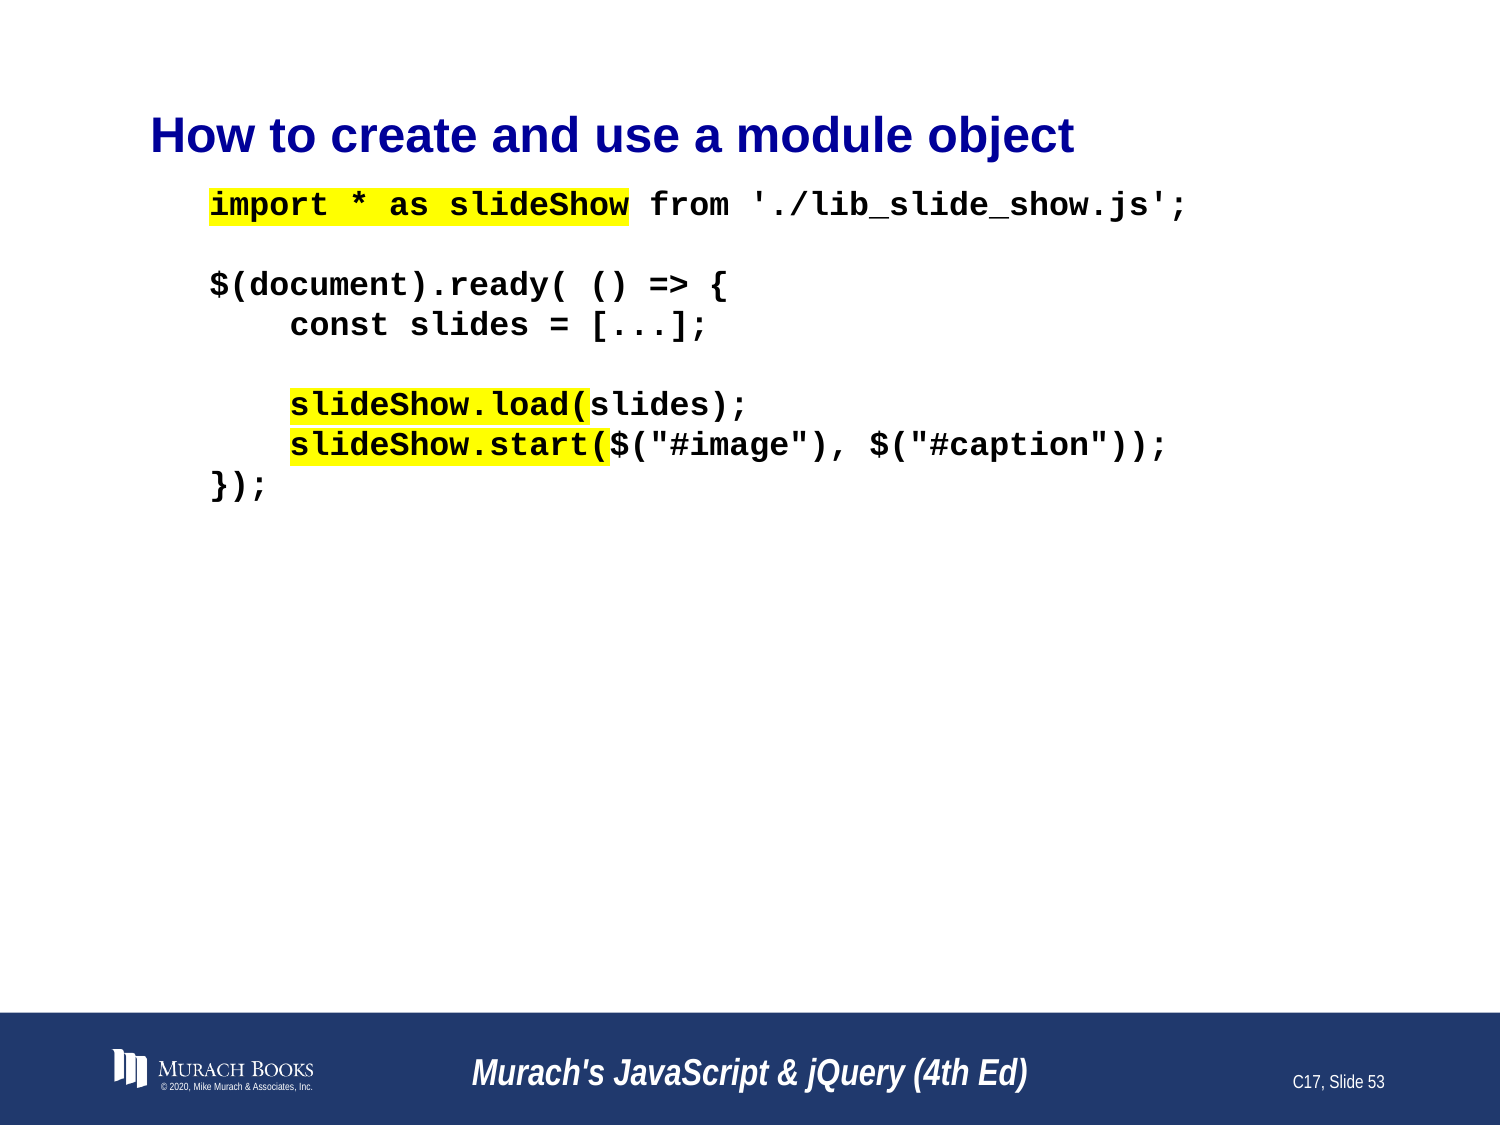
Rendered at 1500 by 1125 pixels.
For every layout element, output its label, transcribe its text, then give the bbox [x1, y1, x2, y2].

list import * as slideShow from './lib_slide_show.js'; $(document).ready( () => { const slides = [...]; slideShow.load(slides); slideShow.start($("#image"), $("#caption")); }); [137, 174, 1350, 975]
slide_number Murach's JavaScript & jQuery (4th Ed) [463, 1025, 1050, 1100]
slide_number C17, Slide 53 [1087, 1025, 1400, 1100]
footer © 2020, Mike Murach & Associates, Inc. [12, 1025, 463, 1100]
title How to create and use a module object [150, 102, 1350, 164]
